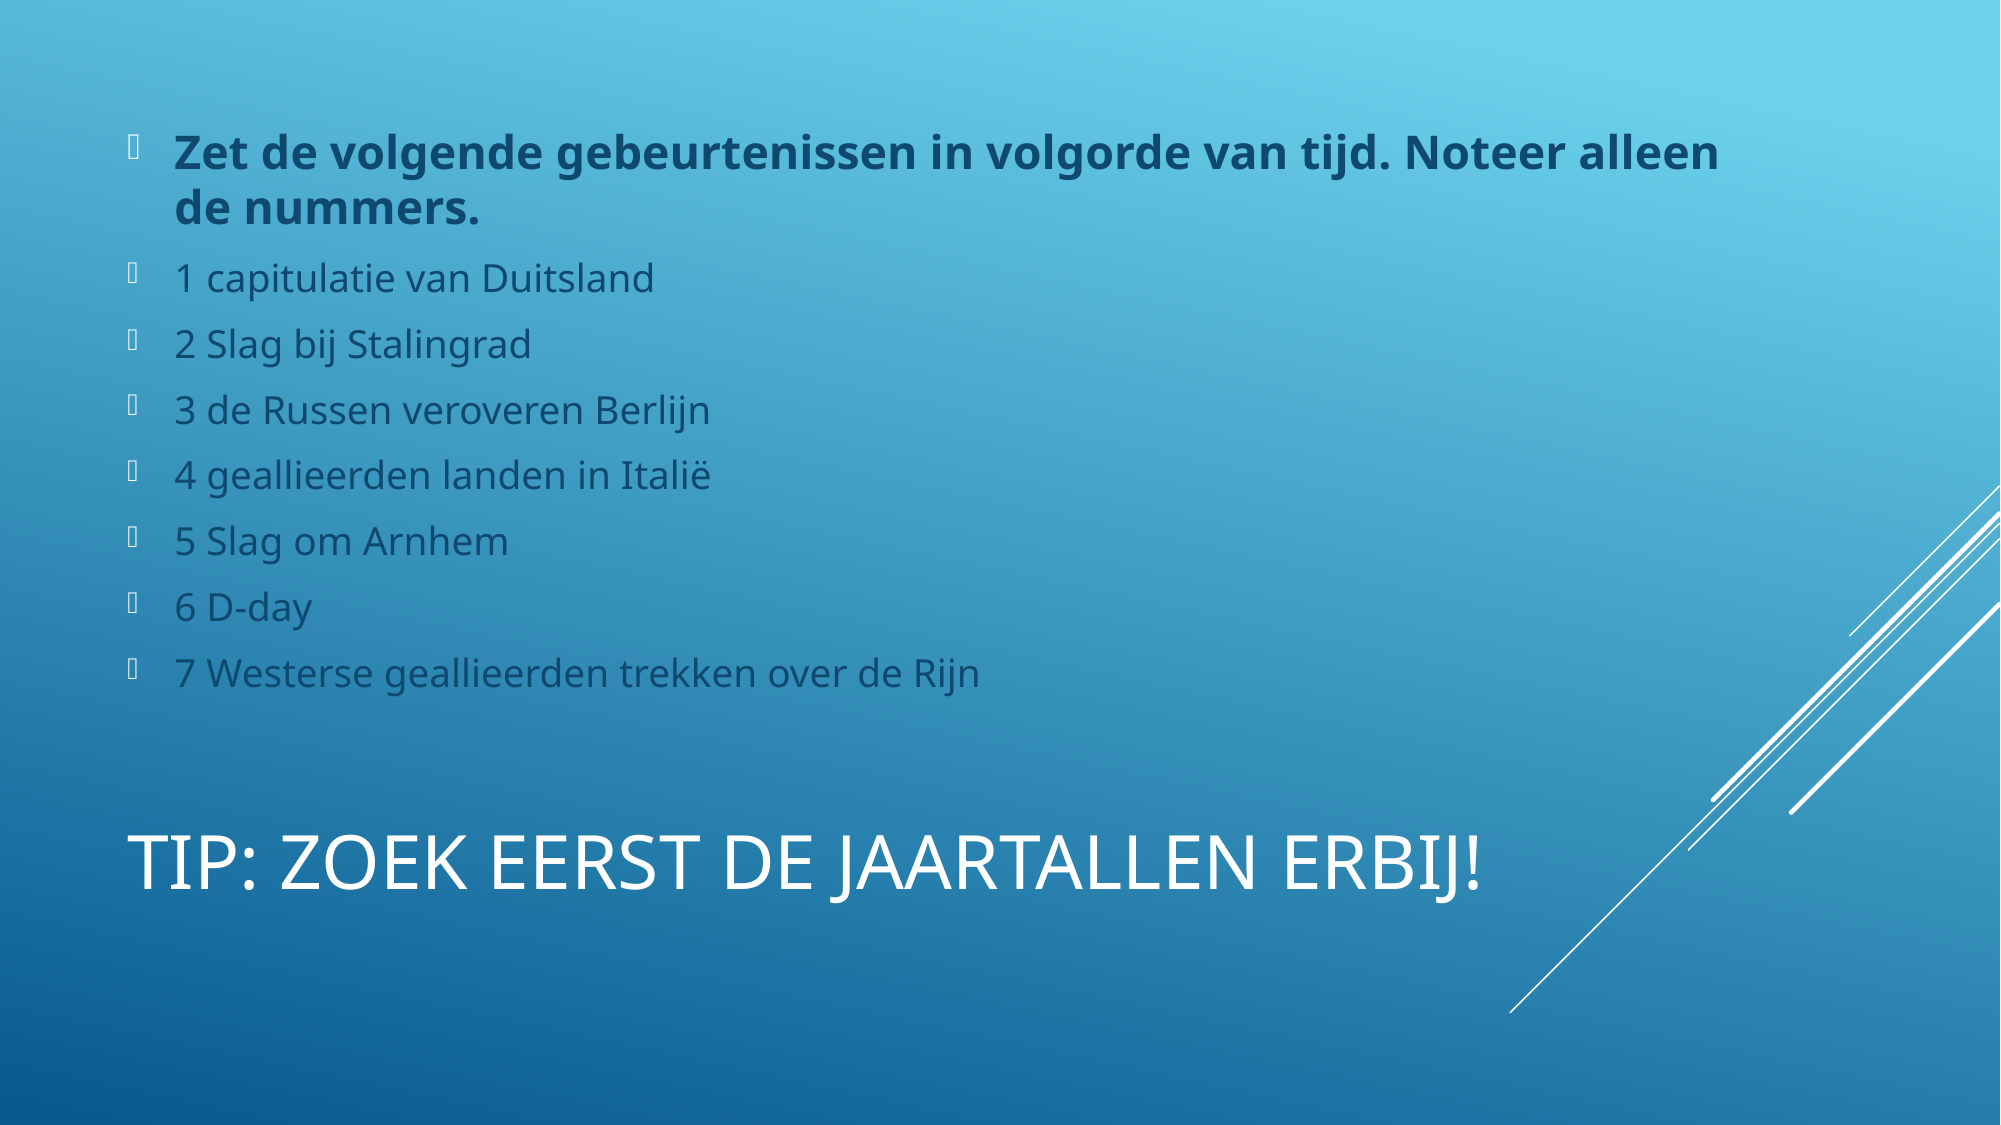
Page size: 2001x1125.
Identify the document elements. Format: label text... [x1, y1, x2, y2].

list Zet de volgende gebeurtenissen in volgorde van tijd. Noteer alleen de nummers. 1 capitulatie van Duitsland 2 Slag bij Stalingrad 3 de Russen veroveren Berlijn 4 geallieerden landen in Italië 5 Slag om Arnhem 6 D-day 7 Westerse geallieerden trekken over de Rijn [112, 112, 1805, 706]
title Tip: zoek eerst de jaartallen erbij! [112, 736, 1513, 984]
